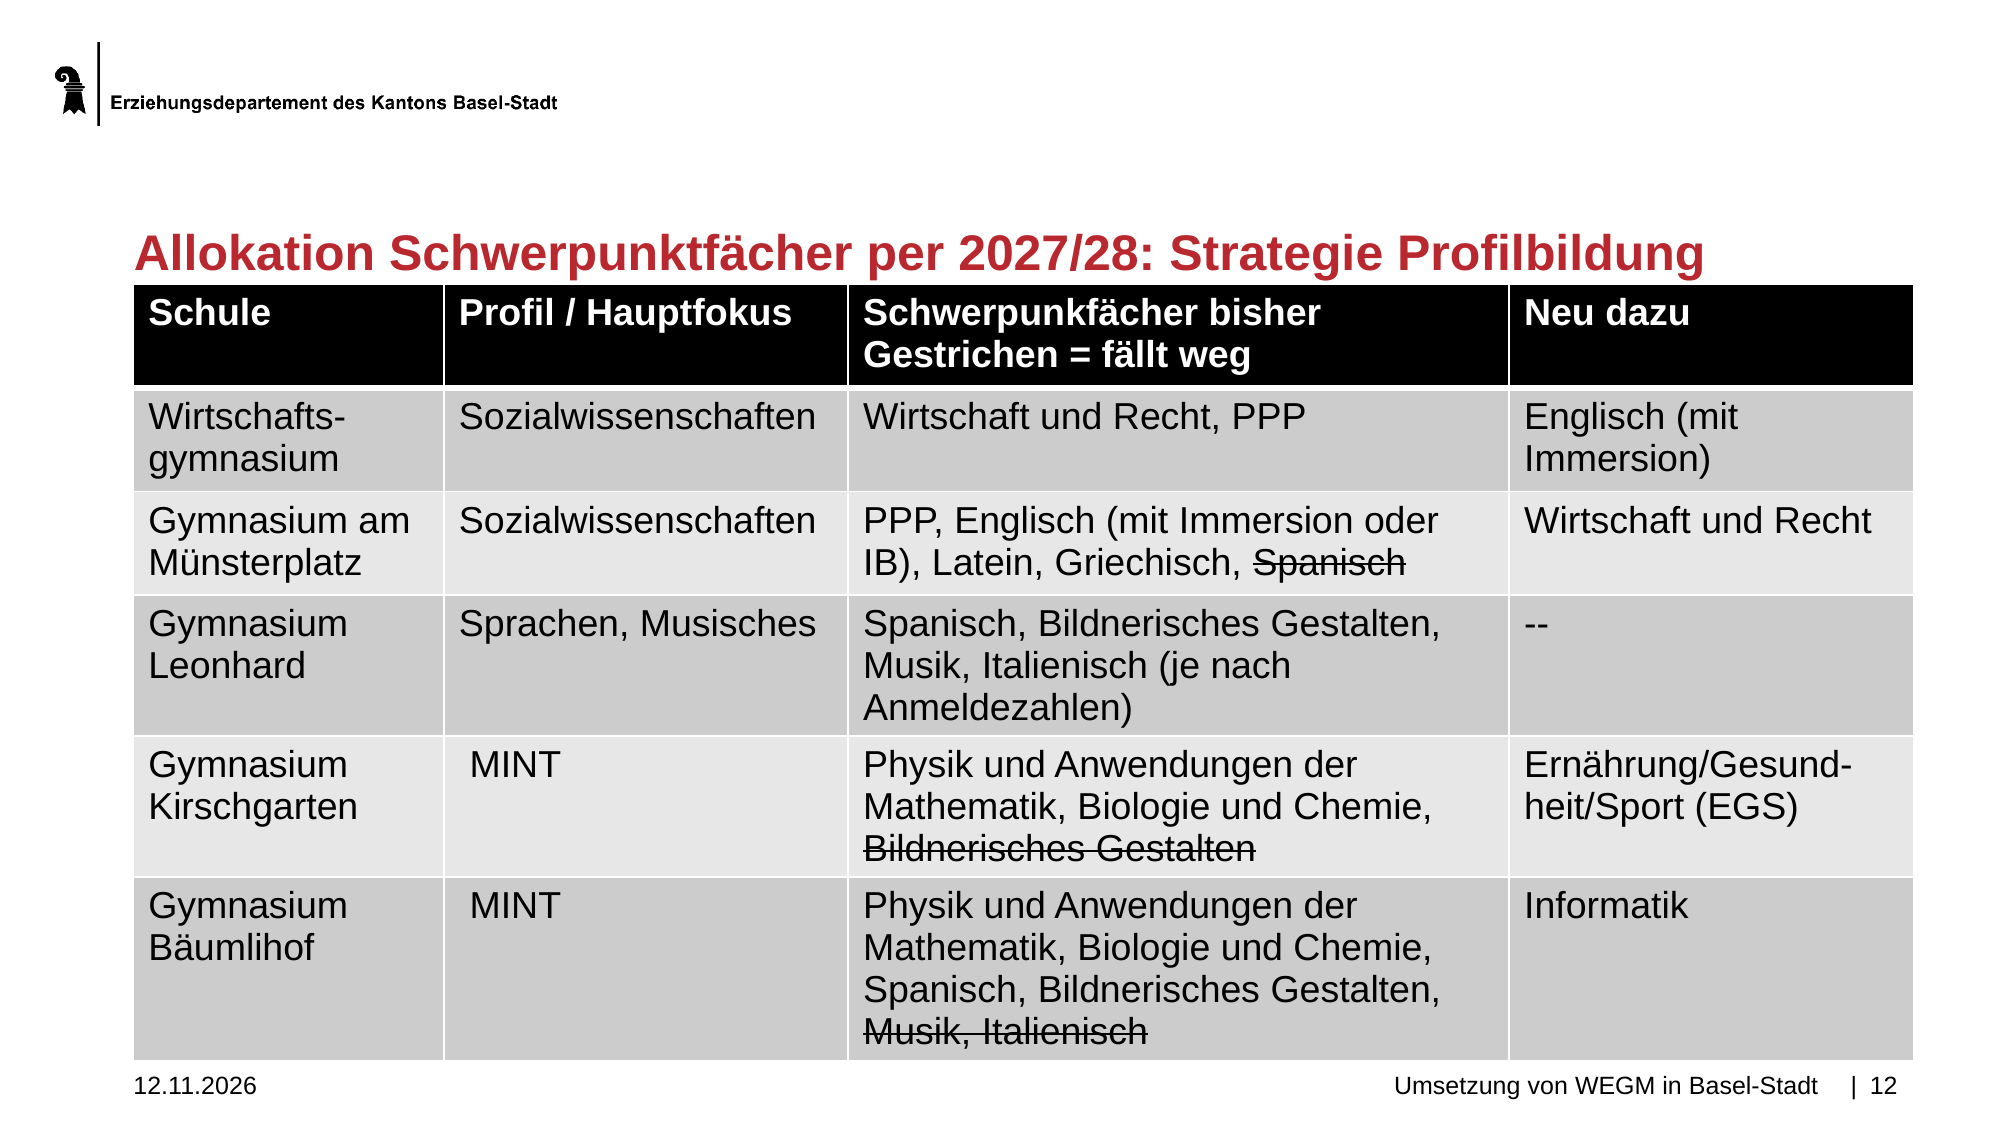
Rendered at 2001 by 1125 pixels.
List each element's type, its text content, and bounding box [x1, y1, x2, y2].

table_cell Wirtschaft und Recht [1510, 492, 1913, 594]
table_cell PPP, Englisch (mit Immersion oder IB), Latein, Griechisch, Spanisch [849, 492, 1508, 594]
table_cell Ernährung/Gesund-heit/Sport (EGS) [1510, 737, 1913, 876]
table_cell Sozialwissenschaften [445, 391, 847, 491]
footer Umsetzung von WEGM in Basel-Stadt [598, 1064, 1820, 1125]
table_header Schule [134, 285, 443, 385]
table_cell Wirtschaft und Recht, PPP [849, 391, 1508, 491]
table_cell MINT [445, 878, 847, 1060]
title Allokation Schwerpunktfächer per 2027/28: Strategie Profilbildung [133, 219, 1914, 281]
table_cell MINT [445, 737, 847, 876]
table_cell Englisch (mit Immersion) [1510, 391, 1913, 491]
table_cell Spanisch, Bildnerisches Gestalten, Musik, Italienisch (je nach Anmeldezahlen) [849, 596, 1508, 735]
table_cell Gymnasium Leonhard [134, 596, 443, 735]
slide_number | 12 [1850, 1064, 2000, 1125]
table_cell Informatik [1510, 878, 1913, 1060]
table_cell Physik und Anwendungen der Mathematik, Biologie und Chemie, Spanisch, Bildnerisches Gestalten, Musik, Italienisch [849, 878, 1508, 1060]
table_cell Gymnasium am Münsterplatz [134, 492, 443, 594]
table_cell Sprachen, Musisches [445, 596, 847, 735]
table_cell Wirtschafts-gymnasium [134, 391, 443, 491]
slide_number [133, 1064, 567, 1125]
table_cell Sozialwissenschaften [445, 492, 847, 594]
table_cell Physik und Anwendungen der Mathematik, Biologie und Chemie, Bildnerisches Gestalten [849, 737, 1508, 876]
table_cell Gymnasium Kirschgarten [134, 737, 443, 876]
table_header Neu dazu [1510, 285, 1913, 385]
table_cell -- [1510, 596, 1913, 735]
table_header Profil / Hauptfokus [445, 285, 847, 385]
picture [54, 42, 557, 126]
table_header Schwerpunkfächer bisher Gestrichen = fällt weg [849, 285, 1508, 385]
table_cell Gymnasium Bäumlihof [134, 878, 443, 1060]
